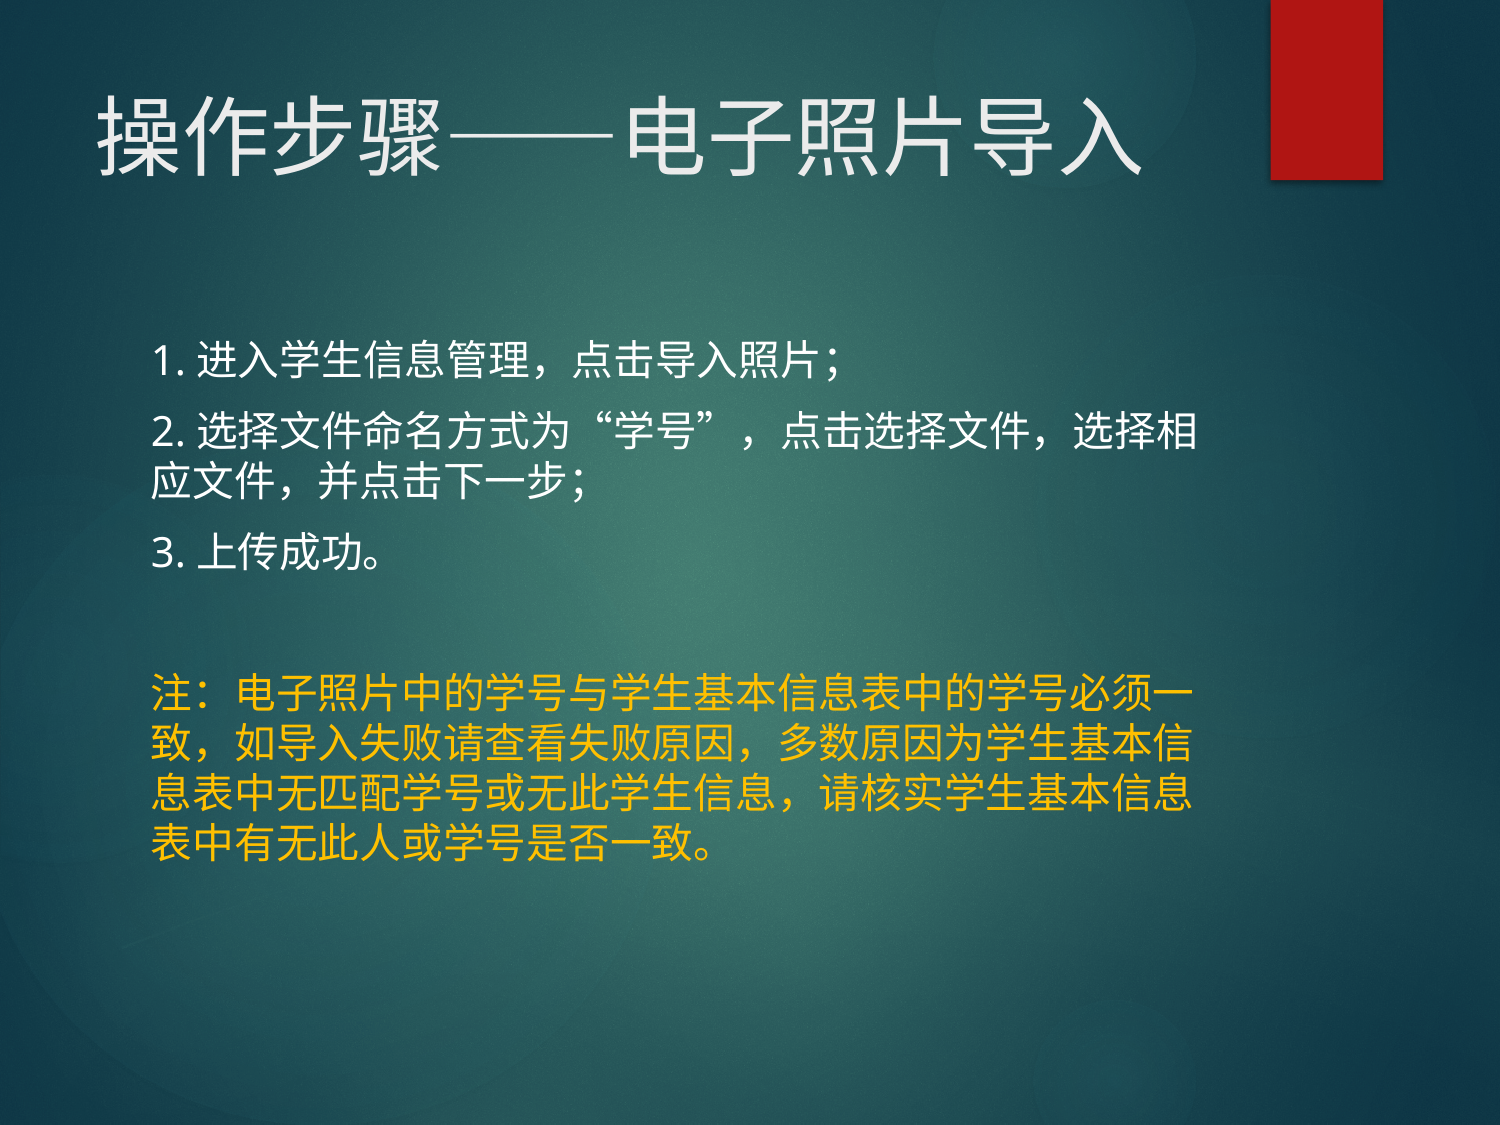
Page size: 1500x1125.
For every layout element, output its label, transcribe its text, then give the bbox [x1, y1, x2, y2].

title 操作步骤——电子照片导入 [79, 74, 1237, 304]
list 1.进入学生信息管理，点击导入照片； 2.选择文件命名方式为“学号”，点击选择文件，选择相应文件，并点击下一步； 3.上传成功。 注：电子照片中的学号与学生基本信息表中的学号必须一致，如导入失败请查看失败原因，多数原因为学生基本信息表中无匹配学号或无此学生信息，请核实学生基本信息表中有无此人或学号是否一致。 [135, 326, 1237, 1015]
